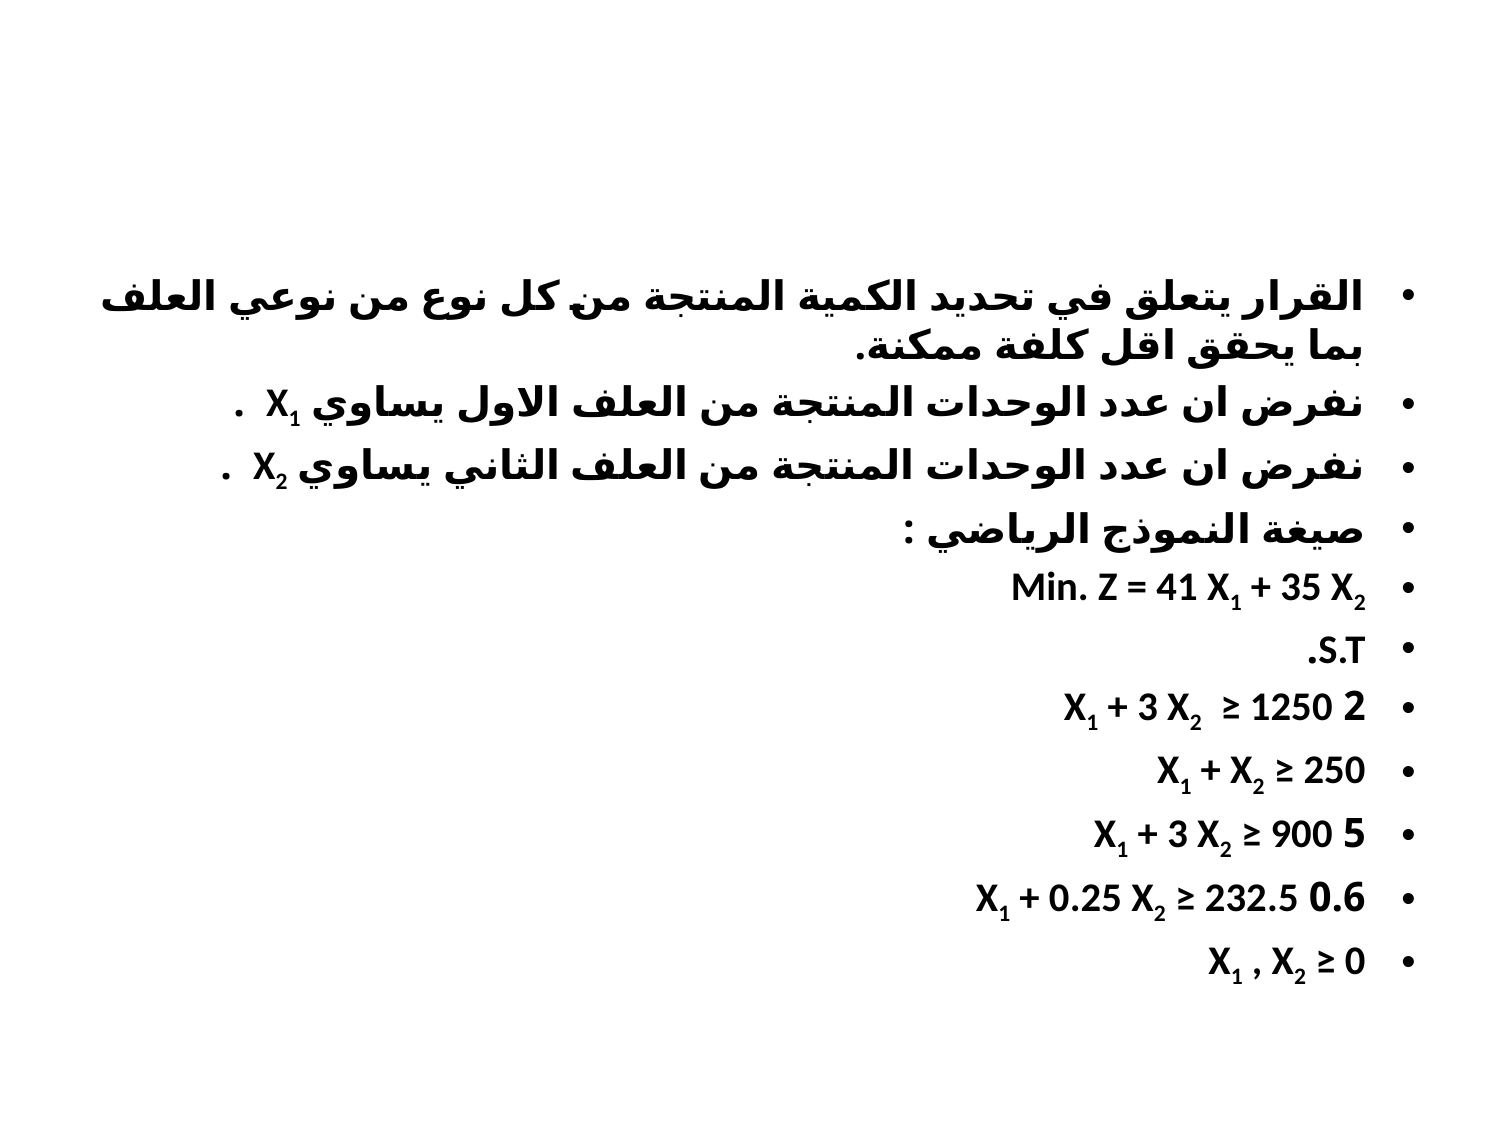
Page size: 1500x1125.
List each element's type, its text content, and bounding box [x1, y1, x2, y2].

list القرار يتعلق في تحديد الكمية المنتجة من كل نوع من نوعي العلف بما يحقق اقل كلفة ممكنة. نفرض ان عدد الوحدات المنتجة من العلف الاول يساوي X1 . نفرض ان عدد الوحدات المنتجة من العلف الثاني يساوي X2 . صيغة النموذج الرياضي : Min. Z = 41 X1 + 35 X2 S.T. 2 X1 + 3 X2 ≥ 1250 X1 + X2 ≥ 250 5 X1 + 3 X2 ≥ 900 0.6 X1 + 0.25 X2 ≥ 232.5 X1 , X2 ≥ 0 [75, 262, 1425, 1005]
